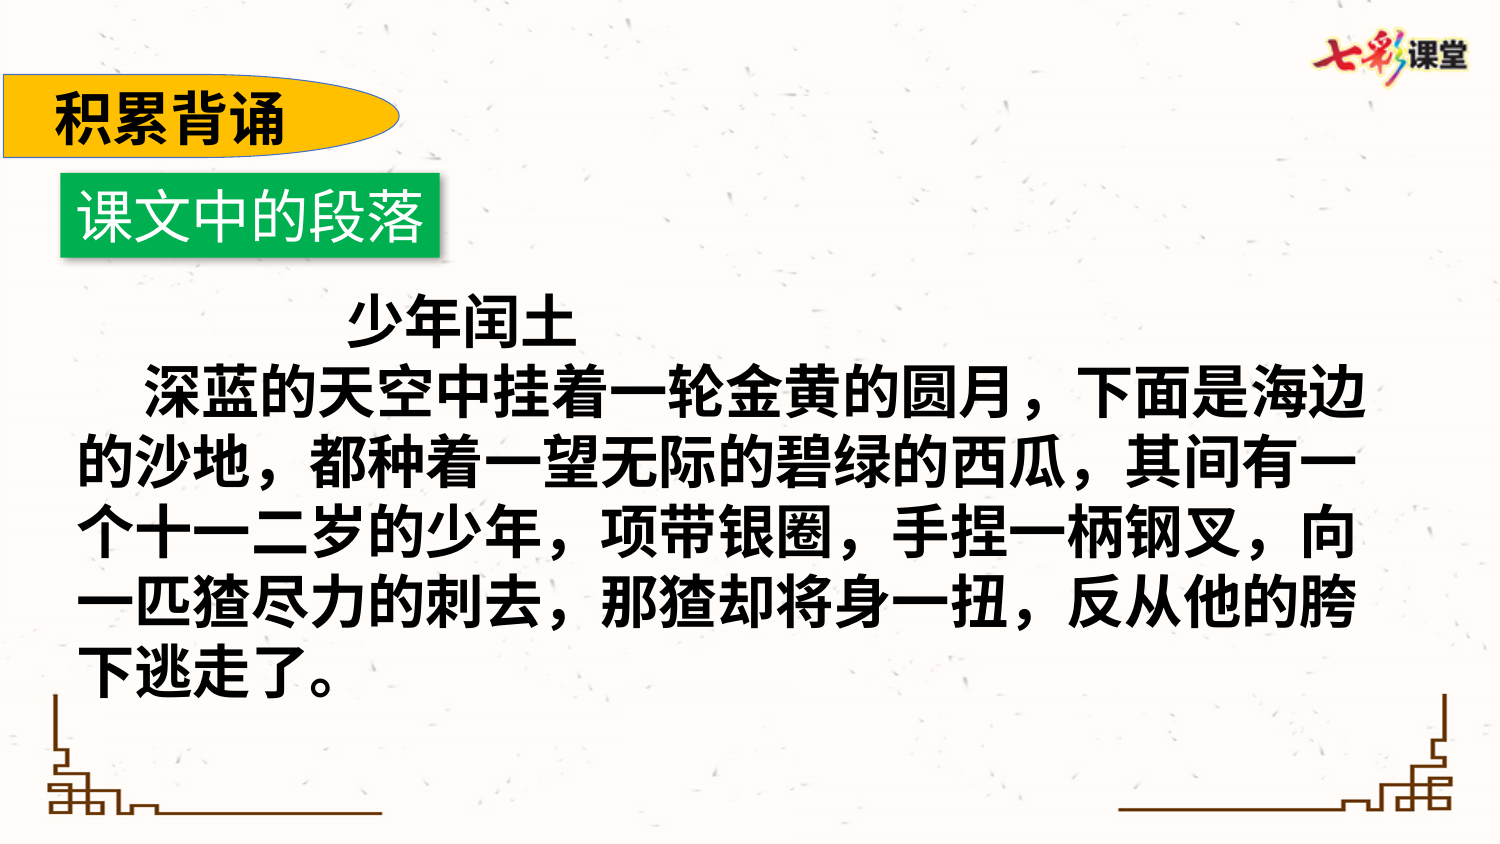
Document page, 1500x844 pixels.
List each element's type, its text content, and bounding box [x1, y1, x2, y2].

picture [0, 0, 1500, 844]
text_box 少年闰土 深蓝的天空中挂着一轮金黄的圆月，下面是海边的沙地，都种着一望无际的碧绿的西瓜，其间有一个十一二岁的少年，项带银圈，手捏一柄钢叉，向一匹猹尽力的刺去，那猹却将身一扭，反从他的胯下逃走了。 [61, 278, 1408, 713]
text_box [0, 74, 400, 158]
text_box 课文中的段落 [60, 172, 440, 258]
